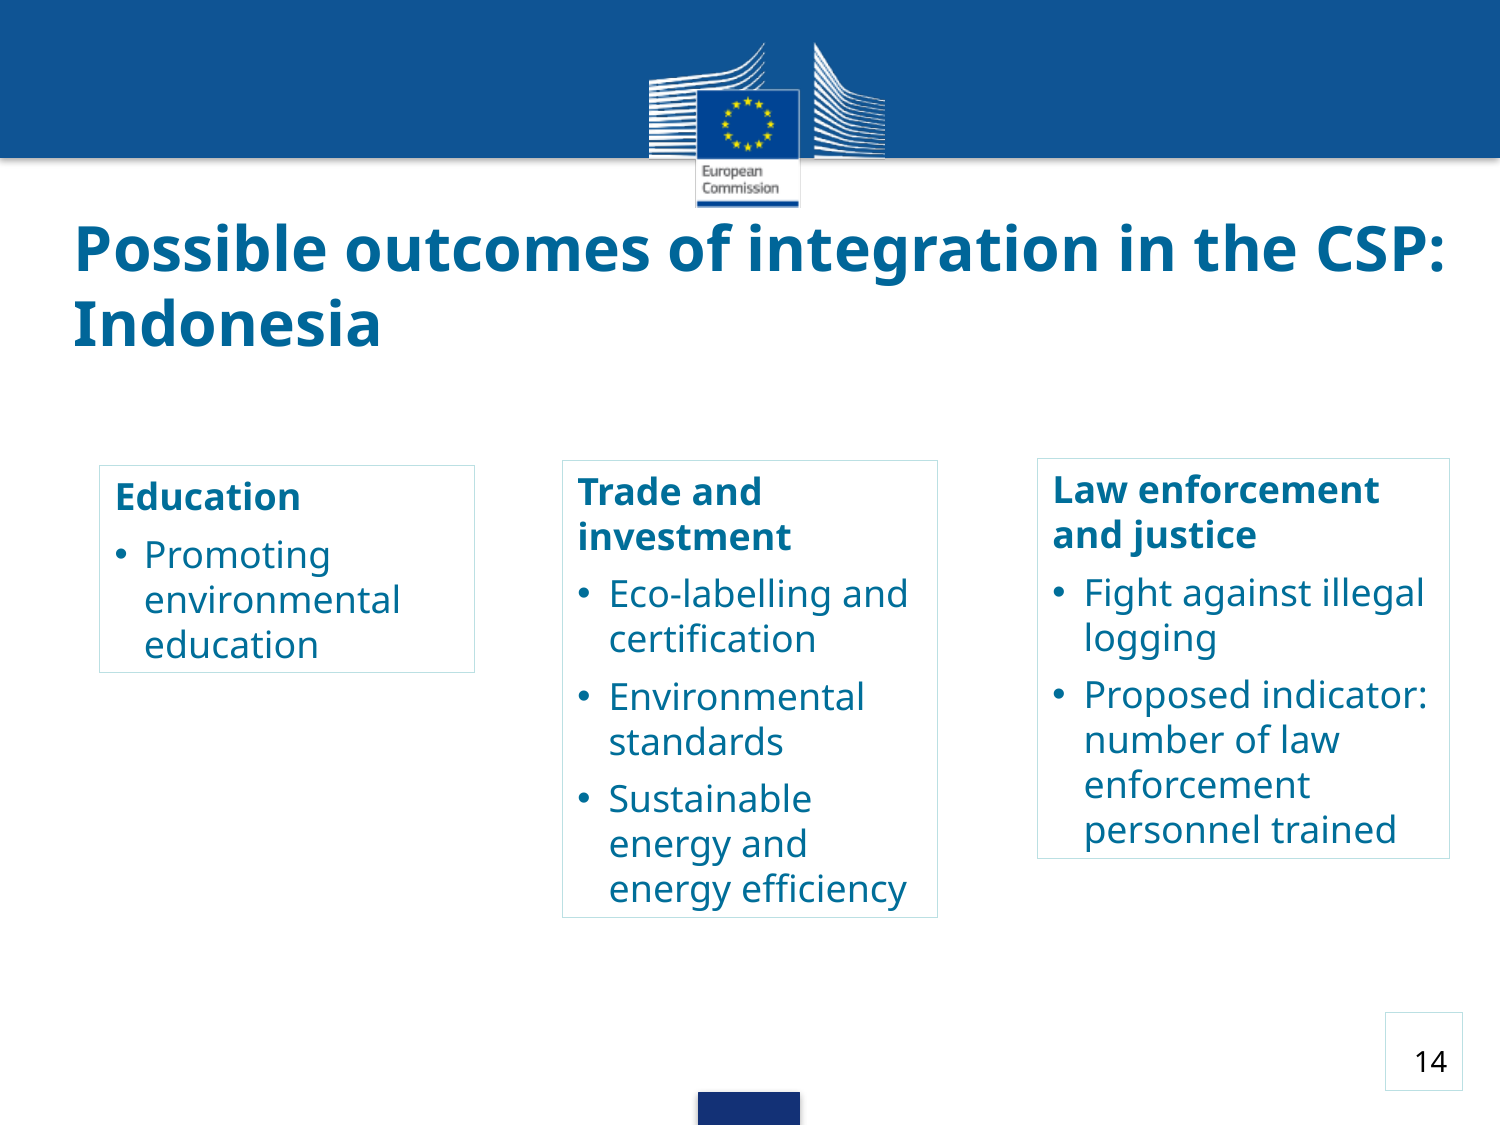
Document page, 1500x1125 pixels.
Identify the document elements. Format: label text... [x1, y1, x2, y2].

text_box Law enforcement and justice Fight against illegal logging Proposed indicator: number of law enforcement personnel trained [1037, 458, 1450, 859]
text_box Trade and investment Eco-labelling and certification Environmental standards Sustainable energy and energy efficiency [562, 460, 938, 918]
slide_number 14 [1385, 1012, 1463, 1091]
picture [649, 42, 885, 182]
title Possible outcomes of integration in the CSP: Indonesia [0, 182, 1500, 386]
text_box Education Promoting environmental education [99, 465, 475, 673]
